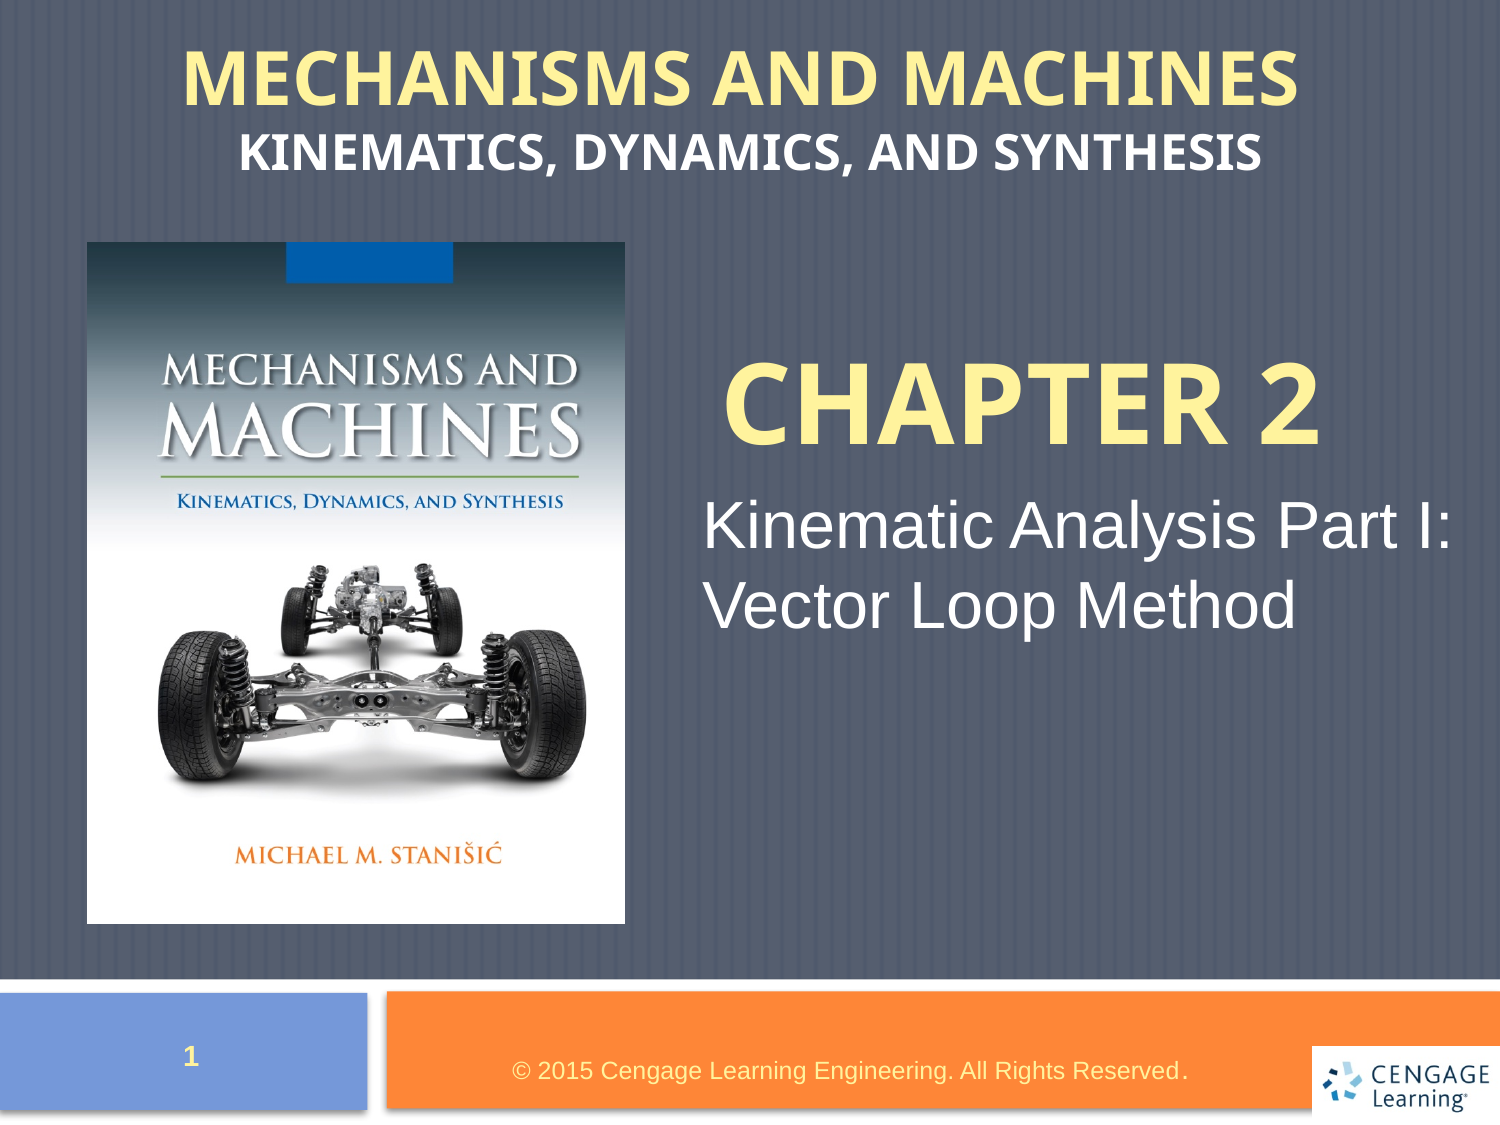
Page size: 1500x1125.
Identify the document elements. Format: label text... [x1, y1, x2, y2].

footer © 2015 Cengage Learning Engineering. All Rights Reserved. [262, 1037, 1213, 1098]
slide_number 1 [150, 1025, 233, 1085]
text_box Kinematic Analysis Part I: Vector Loop Method [687, 474, 1475, 650]
picture [1312, 1045, 1500, 1125]
text_box Chapter 2 [683, 249, 1359, 475]
picture [87, 242, 626, 924]
text_box Mechanisms and Machines Kinematics, Dynamics, and Synthesis [0, 0, 1500, 188]
